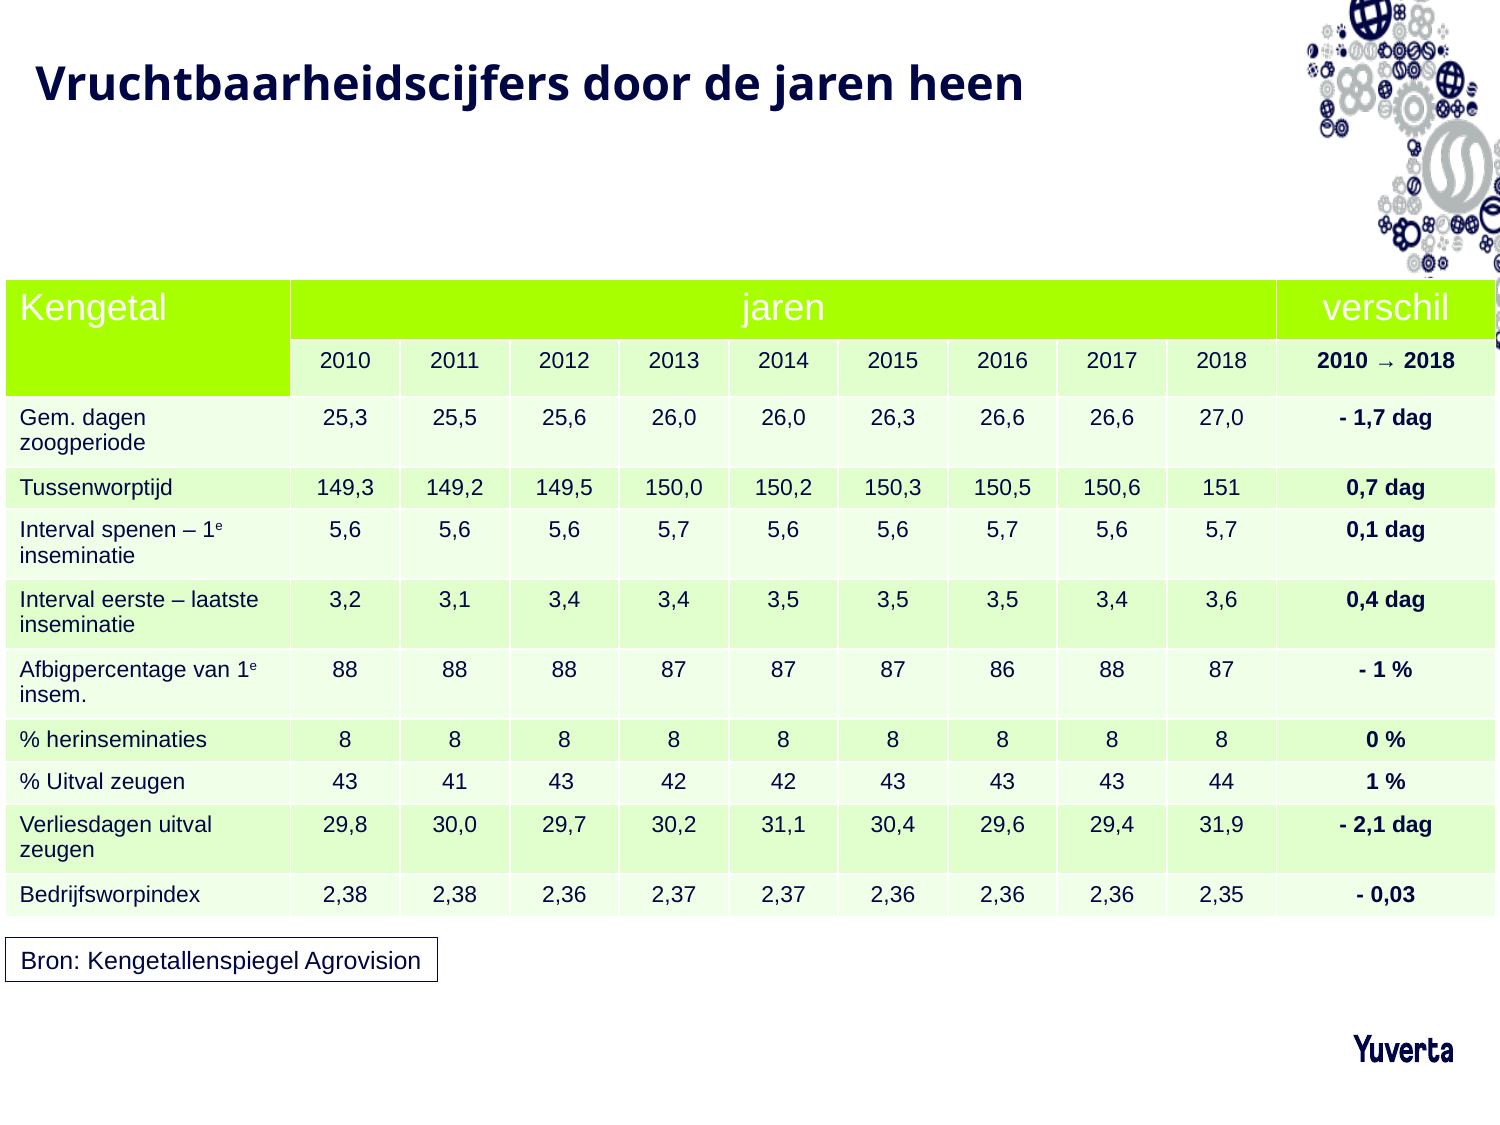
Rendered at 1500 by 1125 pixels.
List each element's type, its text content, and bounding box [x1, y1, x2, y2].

table_cell 25,3 [291, 398, 399, 466]
table_cell 88 [401, 650, 509, 718]
table_cell 8 [839, 720, 947, 761]
table_cell 3,4 [620, 580, 728, 648]
table_cell 3,6 [1168, 580, 1276, 648]
table_cell 26,6 [949, 398, 1056, 466]
table_cell 43 [949, 763, 1056, 803]
table_cell 5,7 [620, 510, 728, 578]
table_cell 8 [1168, 720, 1276, 761]
table_cell 150,5 [949, 468, 1056, 508]
table_cell 30,4 [839, 805, 947, 873]
table_cell 8 [1058, 720, 1166, 761]
table_cell 2010 → 2018 [1277, 341, 1495, 396]
table_cell 42 [620, 763, 728, 803]
table_cell 8 [730, 720, 837, 761]
table_cell 44 [1168, 763, 1276, 803]
table_cell 5,6 [1058, 510, 1166, 578]
table_cell 26,0 [730, 398, 837, 466]
table_cell 2,37 [730, 875, 837, 916]
table_cell 8 [511, 720, 618, 761]
table_cell Tussenworptijd [6, 468, 290, 508]
table_cell 2,36 [839, 875, 947, 916]
table_cell 1 % [1277, 763, 1495, 803]
table_cell 2015 [839, 341, 947, 396]
table_cell 8 [401, 720, 509, 761]
table_cell Verliesdagen uitval zeugen [6, 805, 290, 873]
table_cell 8 [949, 720, 1056, 761]
table_cell 5,6 [730, 510, 837, 578]
table_cell 2018 [1168, 341, 1276, 396]
table_cell 0,1 dag [1277, 510, 1495, 578]
table_cell - 0,03 [1277, 875, 1495, 916]
table_cell 87 [620, 650, 728, 718]
table_cell 149,5 [511, 468, 618, 508]
table_cell 88 [1058, 650, 1166, 718]
table_cell 30,0 [401, 805, 509, 873]
table_cell 3,5 [949, 580, 1056, 648]
table_cell 2,37 [620, 875, 728, 916]
table_cell 5,6 [401, 510, 509, 578]
table_cell 2013 [620, 341, 728, 396]
table_cell 2014 [730, 341, 837, 396]
table_cell 31,1 [730, 805, 837, 873]
table_cell 88 [291, 650, 399, 718]
table_cell 31,9 [1168, 805, 1276, 873]
table_cell Bedrijfsworpindex [6, 875, 290, 916]
table_cell 43 [511, 763, 618, 803]
table_cell 3,2 [291, 580, 399, 648]
table_cell 150,0 [620, 468, 728, 508]
table_cell 2,38 [291, 875, 399, 916]
table_cell 43 [291, 763, 399, 803]
table_cell 5,7 [949, 510, 1056, 578]
table_cell 2,36 [949, 875, 1056, 916]
table_cell 150,2 [730, 468, 837, 508]
table_cell 29,7 [511, 805, 618, 873]
table_cell 8 [620, 720, 728, 761]
table_cell 0,7 dag [1277, 468, 1495, 508]
table_cell Afbigpercentage van 1e insem. [6, 650, 290, 718]
table_cell 87 [730, 650, 837, 718]
table_cell 29,4 [1058, 805, 1166, 873]
table_cell Interval spenen – 1e inseminatie [6, 510, 290, 578]
table_cell 2016 [949, 341, 1056, 396]
table_cell 88 [511, 650, 618, 718]
table_cell 3,4 [511, 580, 618, 648]
table_cell 26,6 [1058, 398, 1166, 466]
table_cell 0,4 dag [1277, 580, 1495, 648]
table_cell - 2,1 dag [1277, 805, 1495, 873]
table_cell 2010 [291, 341, 399, 396]
text_box Bron: Kengetallenspiegel Agrovision [5, 937, 438, 982]
table_cell 5,7 [1168, 510, 1276, 578]
table_cell 87 [1168, 650, 1276, 718]
table_cell % herinseminaties [6, 720, 290, 761]
table_cell 0 % [1277, 720, 1495, 761]
table_cell 151 [1168, 468, 1276, 508]
table_cell 2011 [401, 341, 509, 396]
title Vruchtbaarheidscijfers door de jaren heen [35, 54, 1451, 161]
table_cell 29,6 [949, 805, 1056, 873]
table_cell 8 [291, 720, 399, 761]
table_header verschil [1277, 280, 1495, 339]
table_cell 149,2 [401, 468, 509, 508]
table_cell 3,1 [401, 580, 509, 648]
table_cell 3,5 [839, 580, 947, 648]
table_cell 29,8 [291, 805, 399, 873]
table_cell Interval eerste – laatste inseminatie [6, 580, 290, 648]
table_cell 2,38 [401, 875, 509, 916]
table_cell 26,3 [839, 398, 947, 466]
table_cell 26,0 [620, 398, 728, 466]
table_cell 2,36 [1058, 875, 1166, 916]
table_cell 43 [1058, 763, 1166, 803]
table_cell 5,6 [291, 510, 399, 578]
table_cell 2017 [1058, 341, 1166, 396]
table_cell 87 [839, 650, 947, 718]
table_cell 86 [949, 650, 1056, 718]
table_cell 41 [401, 763, 509, 803]
table_cell 3,4 [1058, 580, 1166, 648]
table_cell 150,3 [839, 468, 947, 508]
table_cell - 1,7 dag [1277, 398, 1495, 466]
table_cell % Uitval zeugen [6, 763, 290, 803]
table_cell 149,3 [291, 468, 399, 508]
table_cell 42 [730, 763, 837, 803]
table_cell 2,36 [511, 875, 618, 916]
table_header Kengetal [6, 280, 290, 396]
table_cell 2012 [511, 341, 618, 396]
table_cell 25,6 [511, 398, 618, 466]
table_cell 30,2 [620, 805, 728, 873]
picture [0, 0, 1500, 1125]
table_cell - 1 % [1277, 650, 1495, 718]
table_cell 25,5 [401, 398, 509, 466]
table_cell 27,0 [1168, 398, 1276, 466]
table_header jaren [291, 280, 1276, 339]
table_cell 43 [839, 763, 947, 803]
table_cell 2,35 [1168, 875, 1276, 916]
table_cell 5,6 [511, 510, 618, 578]
table_cell Gem. dagen zoogperiode [6, 398, 290, 466]
table_cell 5,6 [839, 510, 947, 578]
table_cell 150,6 [1058, 468, 1166, 508]
table_cell 3,5 [730, 580, 837, 648]
